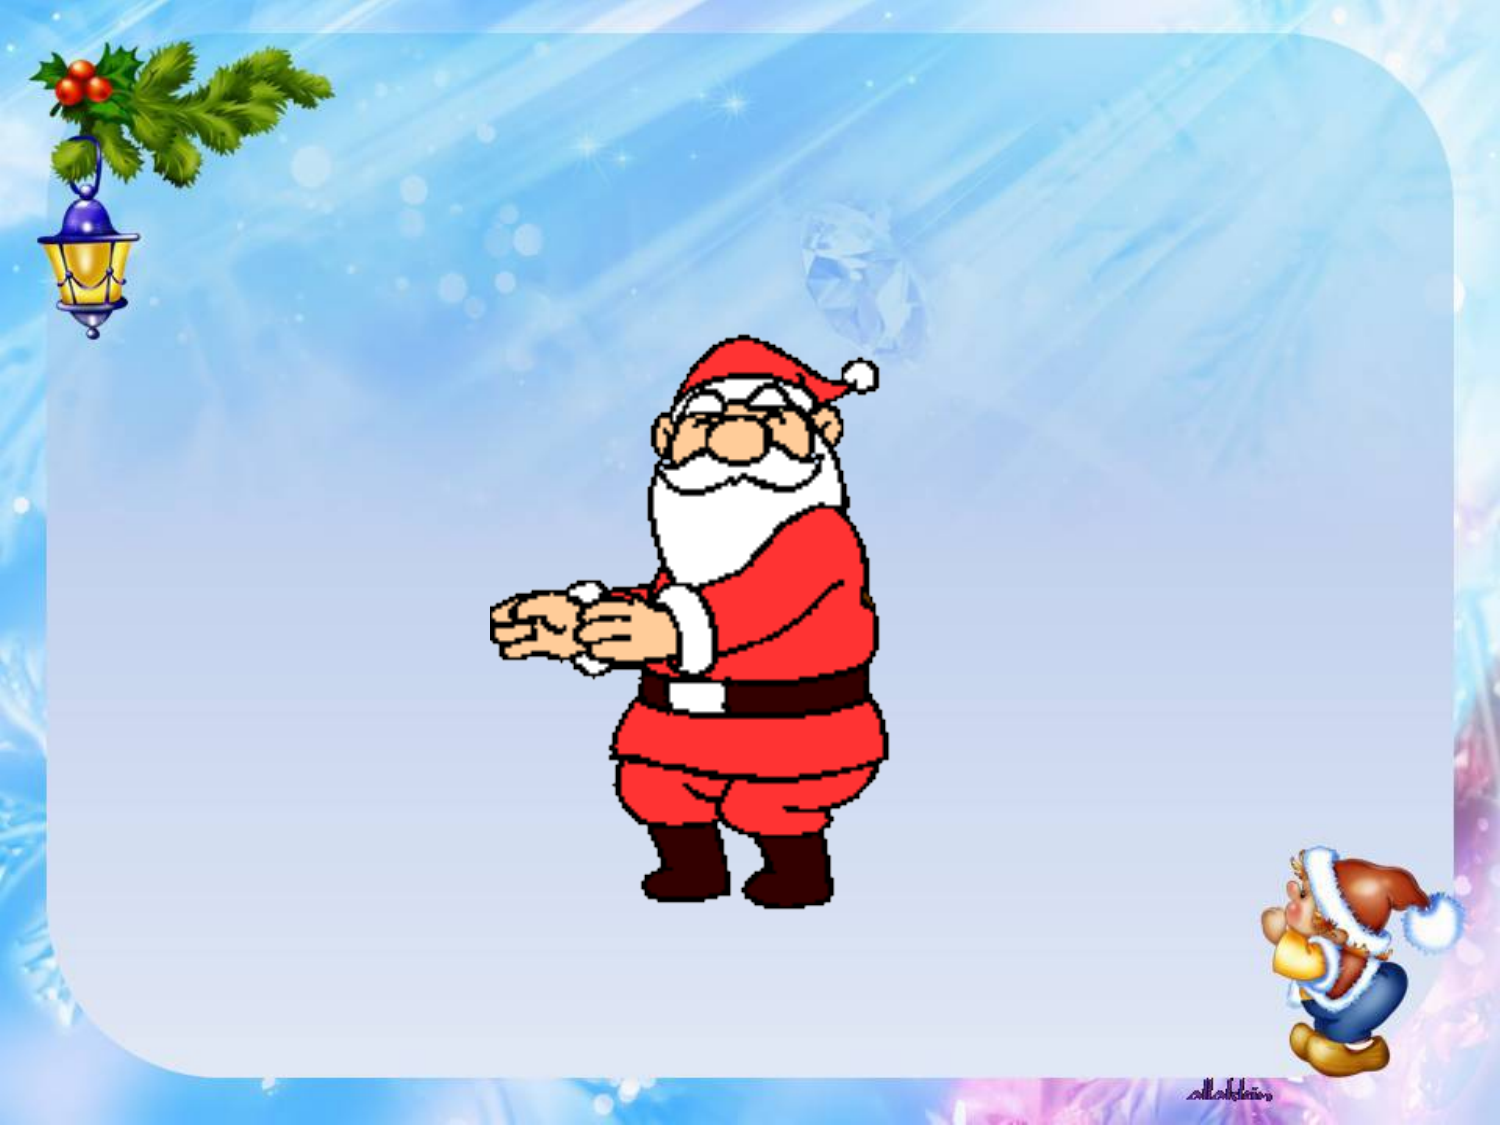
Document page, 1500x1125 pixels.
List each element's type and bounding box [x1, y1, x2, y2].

list [489, 290, 997, 918]
picture [0, 0, 1500, 1125]
